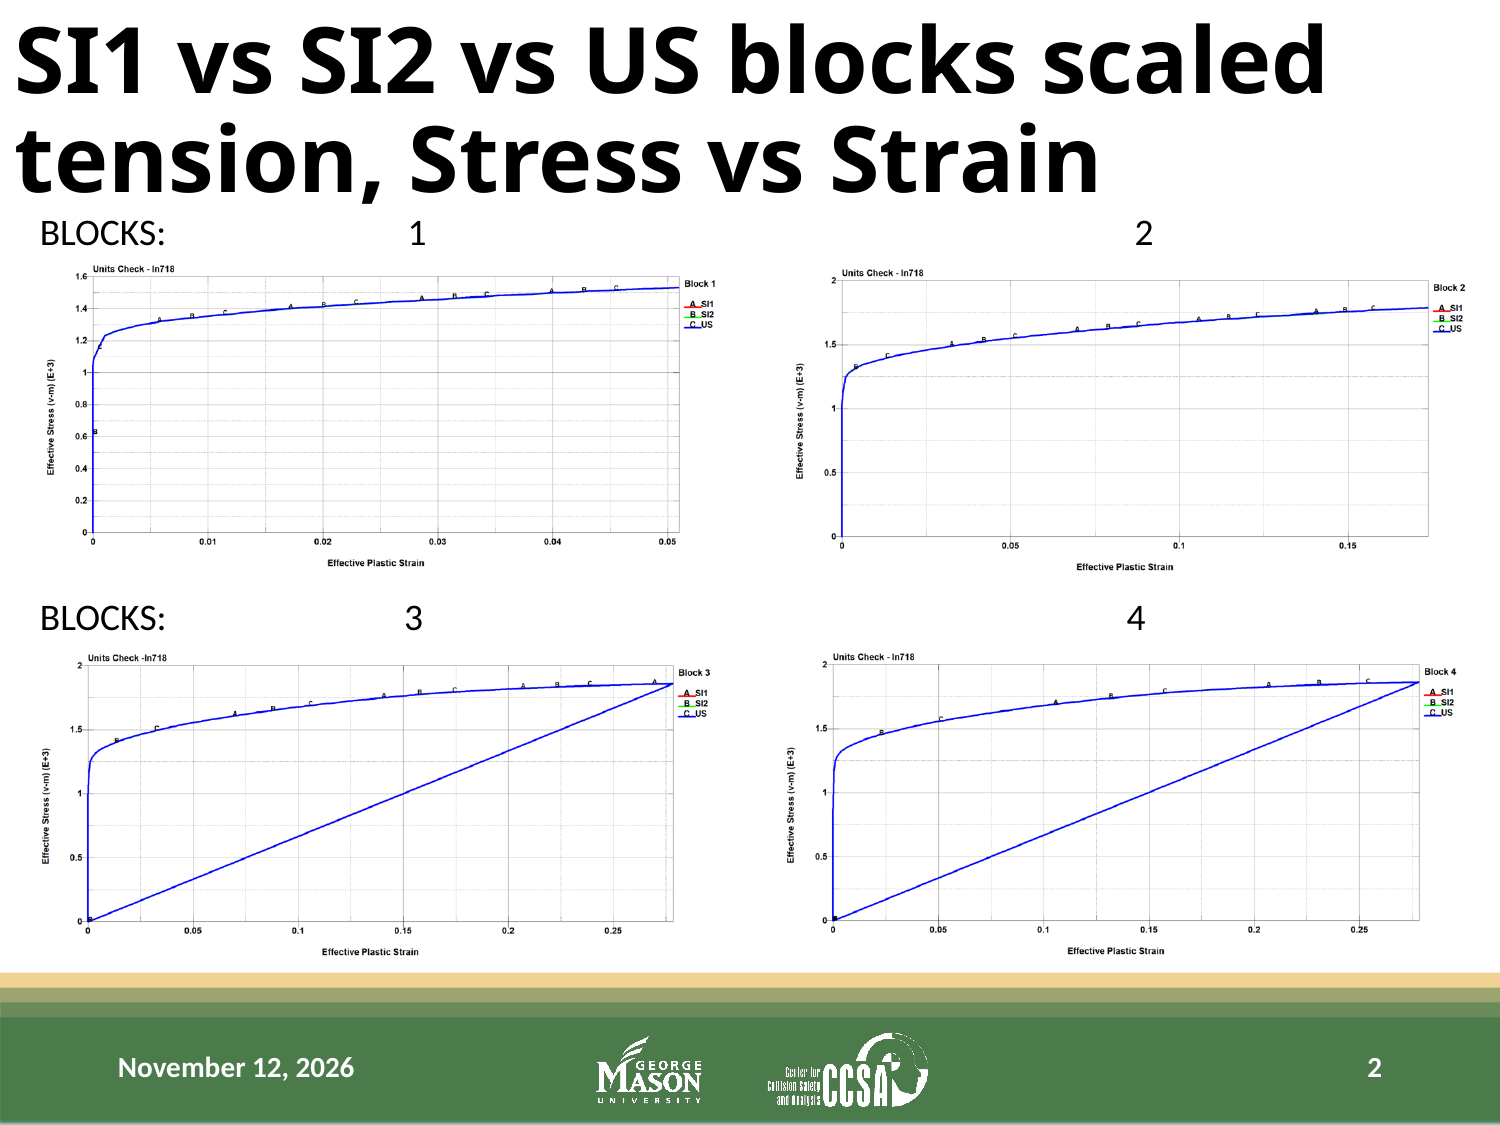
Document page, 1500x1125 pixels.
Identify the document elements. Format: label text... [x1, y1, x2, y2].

picture [762, 645, 1469, 965]
picture [22, 257, 729, 577]
slide_number 2 [1115, 1041, 1397, 1102]
picture [757, 1024, 938, 1115]
text_box BLOCKS: 1 2 [24, 200, 1500, 261]
picture [16, 645, 723, 966]
picture [587, 1024, 713, 1115]
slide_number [103, 1041, 441, 1102]
picture [771, 261, 1478, 581]
text_box SI1 vs SI2 vs US blocks scaled tension, Stress vs Strain [0, 25, 1450, 201]
text_box BLOCKS: 3 4 [25, 585, 1500, 646]
